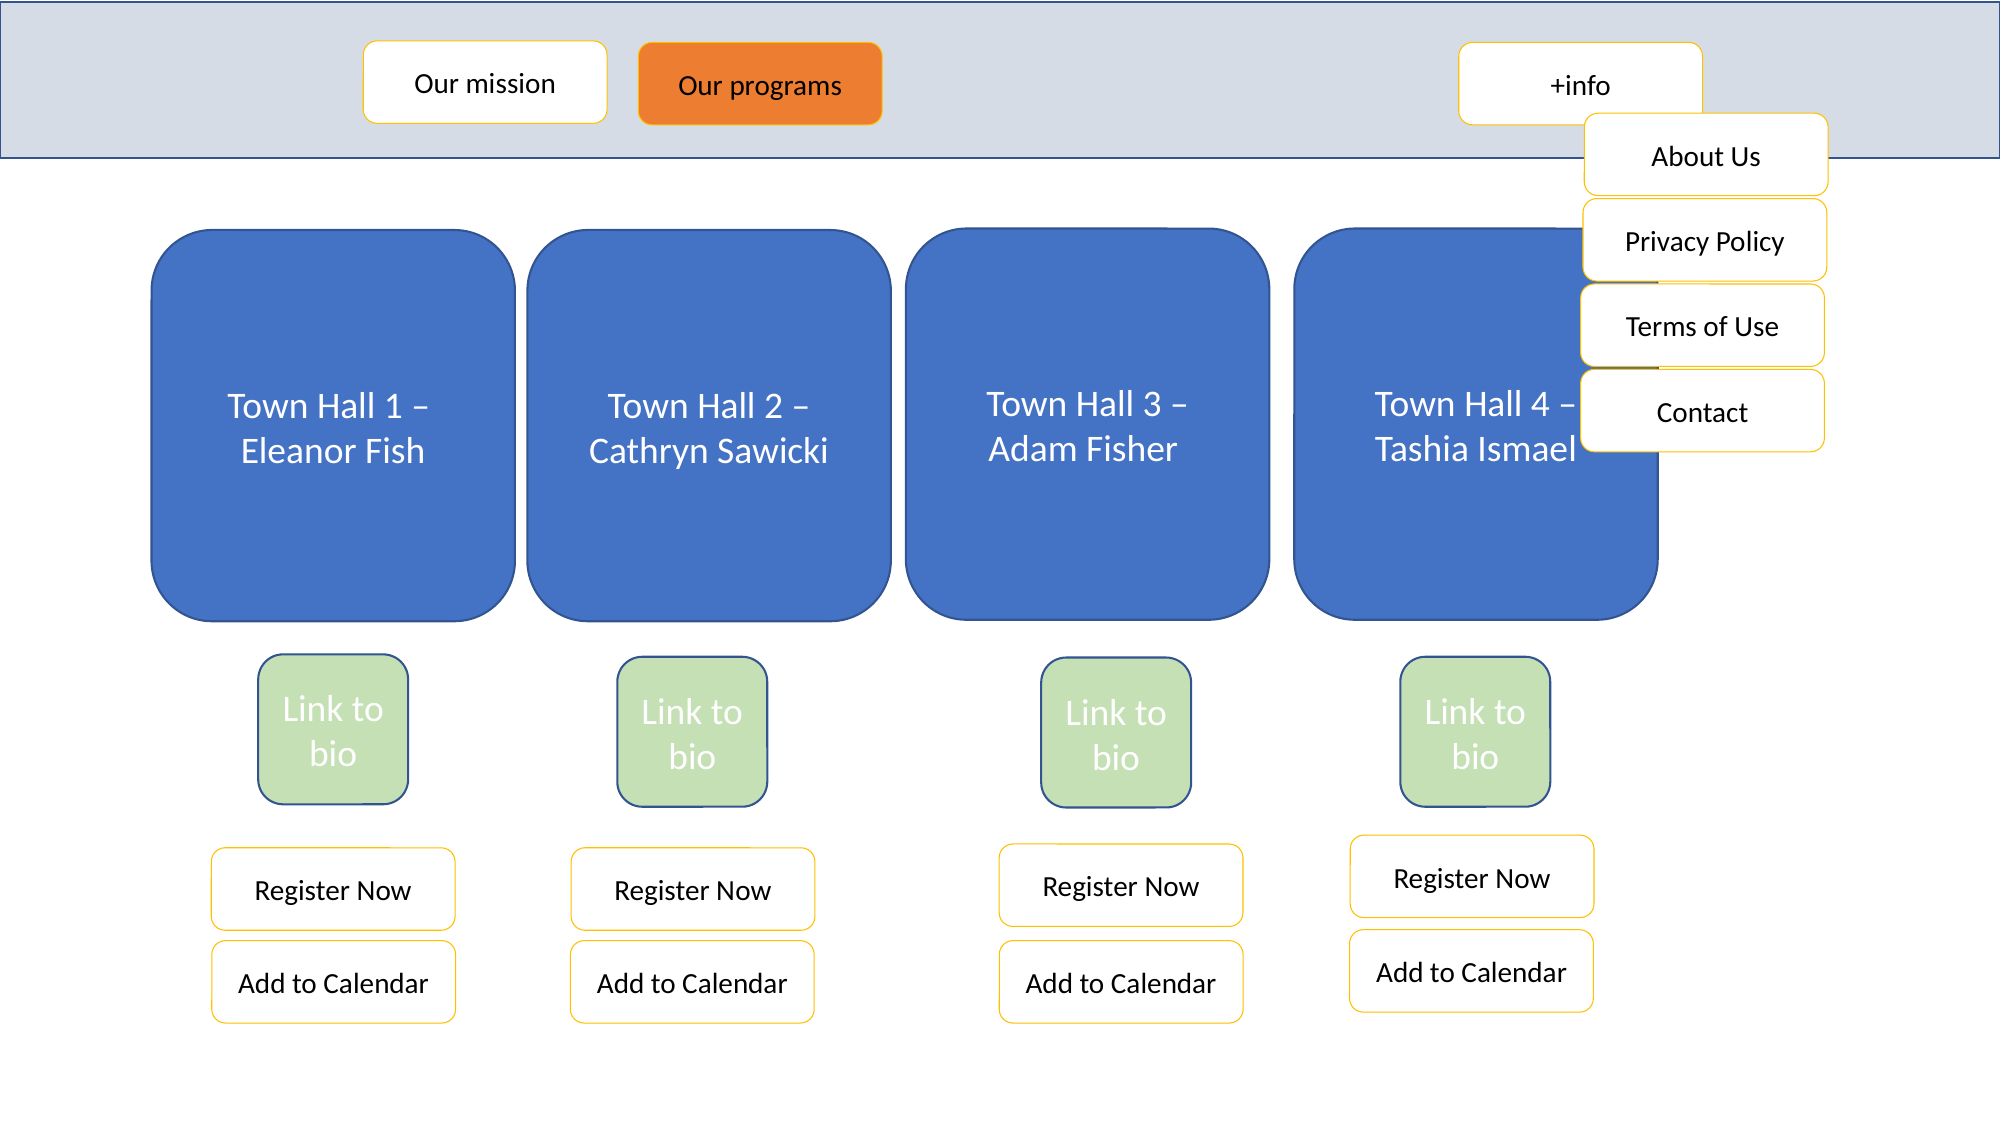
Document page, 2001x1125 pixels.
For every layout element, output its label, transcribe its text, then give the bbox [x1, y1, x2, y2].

text_box Register Now [570, 847, 816, 931]
text_box Register Now [1349, 834, 1595, 919]
text_box Town Hall 3 – Adam Fisher [904, 227, 1271, 621]
text_box Our mission [362, 40, 608, 124]
text_box Add to Calendar [569, 940, 815, 1024]
text_box Link to bio [1399, 655, 1552, 808]
text_box About Us [1583, 112, 1829, 197]
text_box Town Hall 4 – Tashia Ismael [1293, 227, 1659, 621]
text_box Our programs [637, 41, 883, 126]
text_box [0, 1, 2000, 159]
text_box Privacy Policy [1582, 198, 1828, 282]
text_box Add to Calendar [998, 940, 1244, 1024]
text_box Terms of Use [1580, 283, 1825, 367]
text_box Register Now [210, 847, 456, 931]
text_box Town Hall 2 – Cathryn Sawicki [526, 228, 892, 623]
text_box +info [1458, 41, 1704, 126]
text_box Register Now [998, 843, 1244, 927]
text_box Add to Calendar [1348, 929, 1594, 1013]
text_box Link to bio [616, 655, 769, 808]
text_box Link to bio [1040, 656, 1193, 809]
text_box Town Hall 1 – Eleanor Fish [150, 228, 516, 623]
text_box Link to bio [257, 653, 410, 806]
text_box Add to Calendar [211, 940, 457, 1024]
text_box Contact [1580, 368, 1825, 453]
